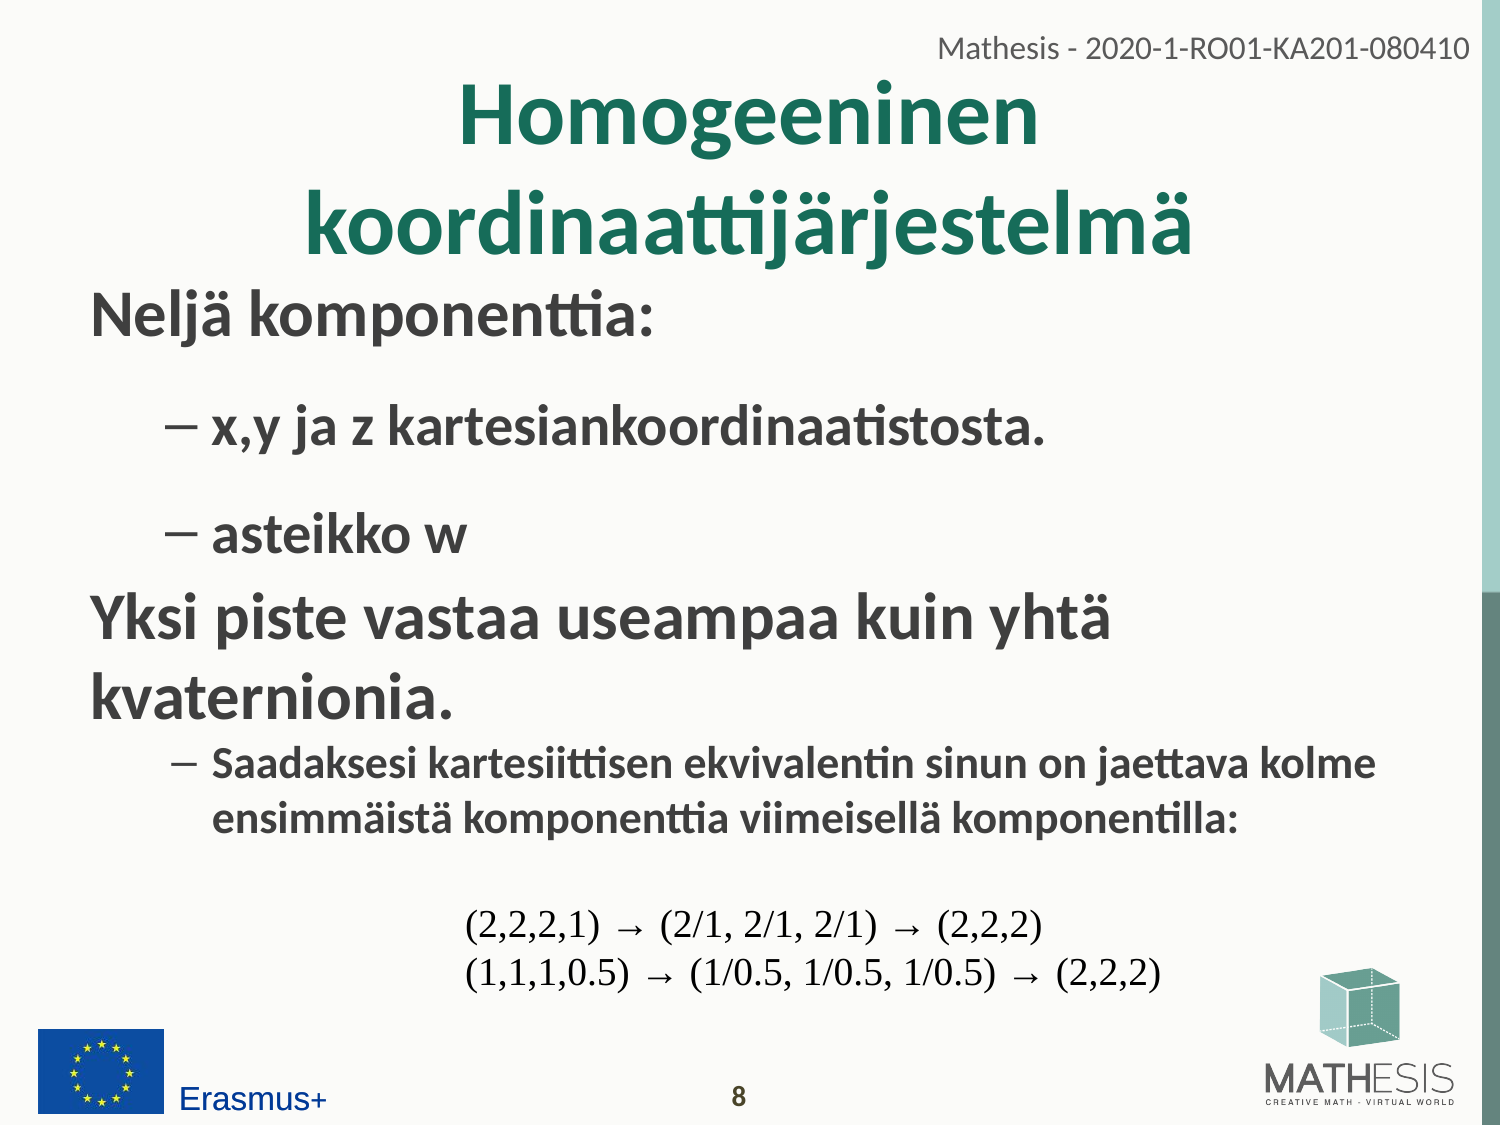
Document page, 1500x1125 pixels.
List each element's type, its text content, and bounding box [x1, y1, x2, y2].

title Homogeeninen koordinaattijärjestelmä [75, 45, 1425, 262]
picture [38, 1029, 164, 1114]
list Neljä komponenttia: x,y ja z kartesiankoordinaatistosta. asteikko w Yksi piste vastaa useampaa kuin yhtä kvaternionia. Saadaksesi kartesiittisen ekvivalentin sinun on jaettava kolme ensimmäistä komponenttia viimeisellä komponentilla: (2,2,2,1) → (2/1, 2/1, 2/1) → (2,2,2) (1,1,1,0.5) → (1/0.5, 1/0.5, 1/0.5) → (2,2,2) [75, 262, 1425, 1064]
